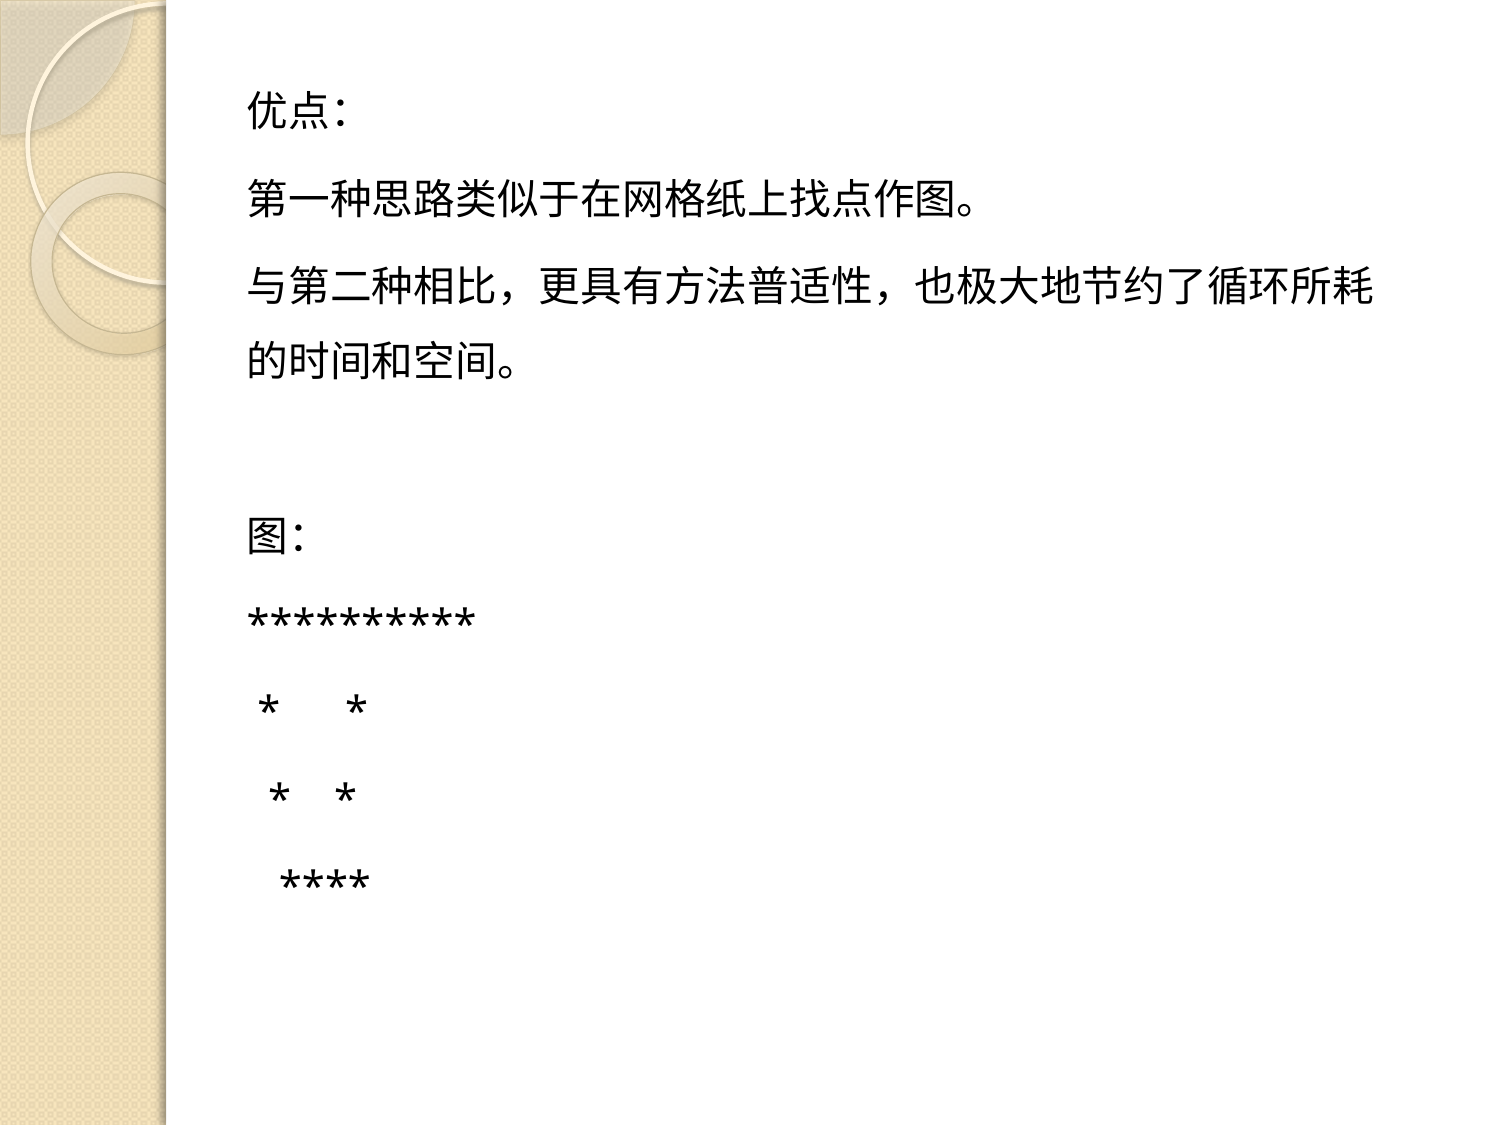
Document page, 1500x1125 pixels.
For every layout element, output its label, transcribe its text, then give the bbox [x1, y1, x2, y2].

list 优点： 第一种思路类似于在网格纸上找点作图。 与第二种相比，更具有方法普适性，也极大地节约了循环所耗的时间和空间。 图： ********** * * * * **** [218, 52, 1412, 1047]
